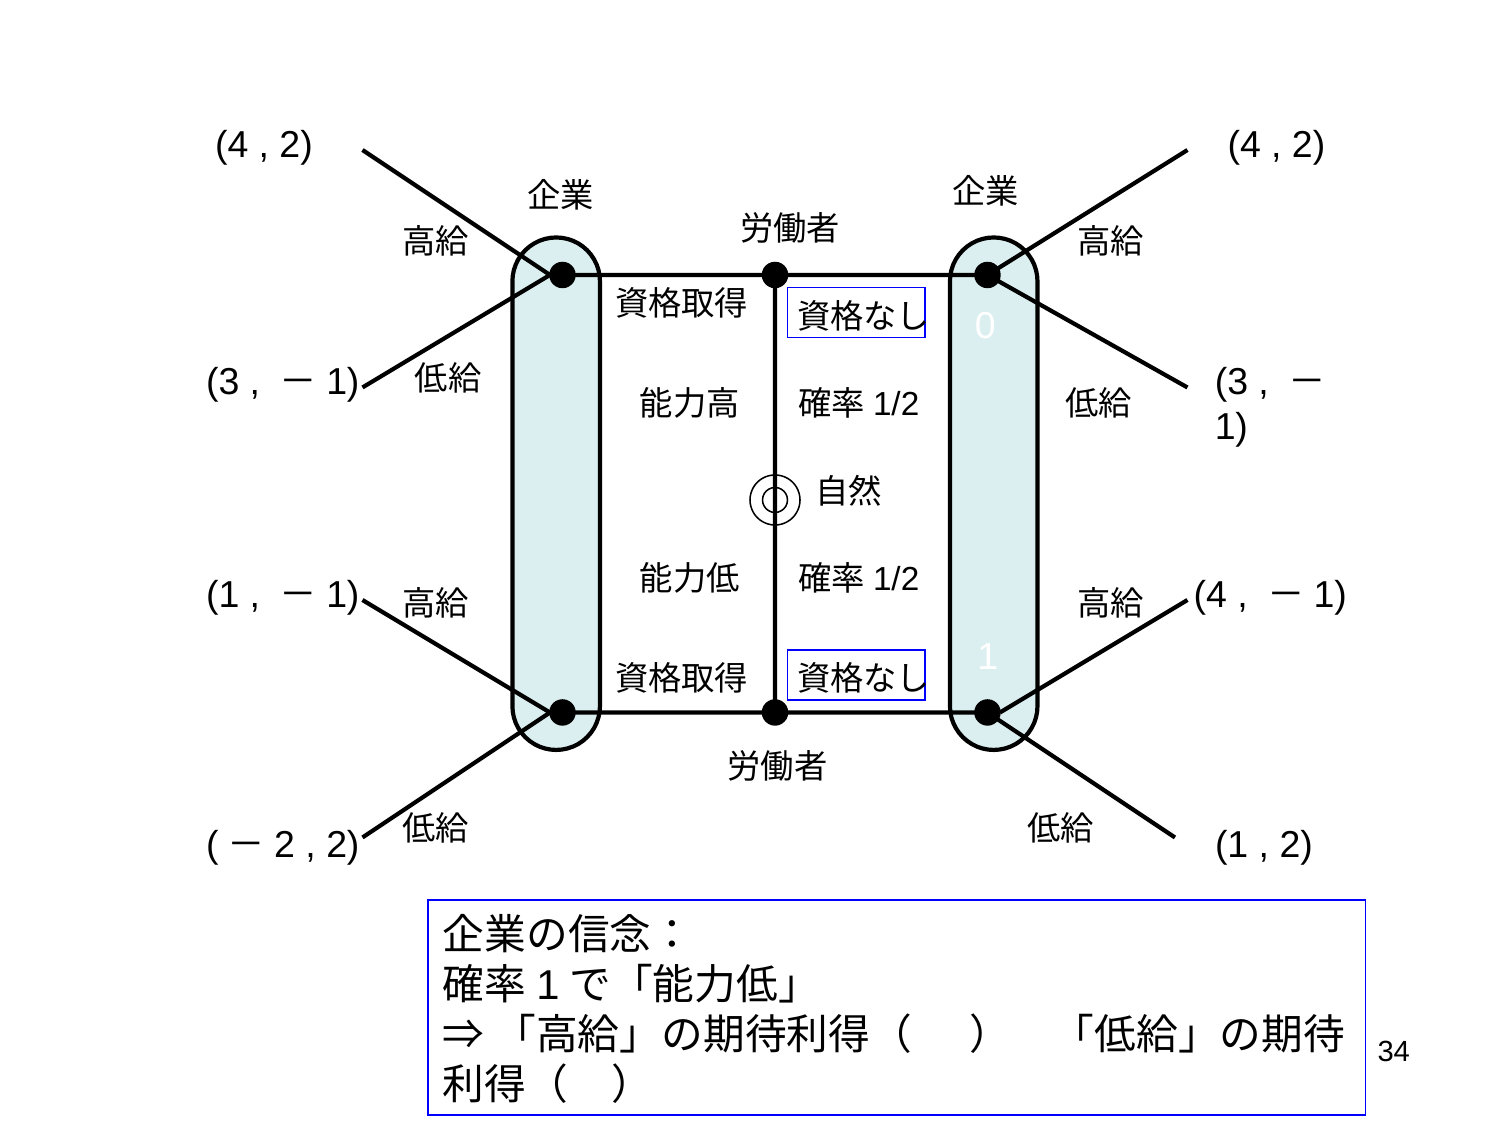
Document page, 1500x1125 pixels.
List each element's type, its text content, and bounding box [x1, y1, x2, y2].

text_box 高給 [1062, 212, 1159, 268]
text_box (－2 , 2) [191, 812, 375, 873]
text_box [949, 237, 1038, 750]
text_box 低給 [1050, 374, 1147, 430]
text_box [762, 487, 775, 513]
text_box [750, 474, 775, 526]
text_box 高給 [387, 574, 484, 630]
text_box [762, 262, 788, 288]
text_box 能力低 [625, 549, 755, 605]
text_box 資格なし [782, 649, 945, 705]
text_box 高給 [387, 212, 484, 268]
text_box 低給 [387, 799, 488, 855]
text_box 自然 [800, 462, 897, 518]
text_box 確率1/2 [783, 549, 935, 605]
text_box 高給 [1062, 574, 1159, 630]
text_box 資格取得 [600, 274, 763, 330]
text_box (3 , －1) [1200, 349, 1375, 455]
text_box 企業 [937, 162, 1034, 218]
text_box (4 , 2) [1212, 112, 1341, 173]
text_box (4 , 2) [200, 112, 328, 173]
text_box (1 , 2) [1200, 812, 1328, 873]
text_box [975, 262, 1000, 288]
text_box 低給 [400, 349, 497, 405]
text_box 低給 [1012, 799, 1109, 855]
text_box 資格取得 [600, 649, 763, 705]
text_box (3 , －1) [191, 349, 375, 410]
text_box [776, 475, 800, 525]
text_box 労働者 [712, 737, 843, 793]
slide_number 34 [1074, 1024, 1426, 1103]
text_box 能力高 [625, 374, 755, 430]
text_box 確率1/2 [783, 374, 935, 430]
text_box [762, 699, 788, 725]
text_box (1 , －1) [191, 562, 375, 623]
text_box [776, 487, 788, 513]
text_box 1 [962, 624, 1014, 685]
text_box 労働者 [725, 199, 855, 255]
text_box 企業の信念： 確率1で「能力低」 ⇒「高給」の期待利得（-1）＜「低給」の期待利得（2） [428, 900, 1366, 1115]
text_box 0 [960, 293, 1011, 354]
text_box [550, 262, 575, 288]
text_box [975, 699, 1000, 725]
text_box 資格なし [782, 287, 945, 343]
text_box 企業 [512, 166, 609, 222]
text_box (4 , －1) [1178, 562, 1362, 623]
text_box [550, 699, 575, 725]
text_box [512, 237, 600, 750]
